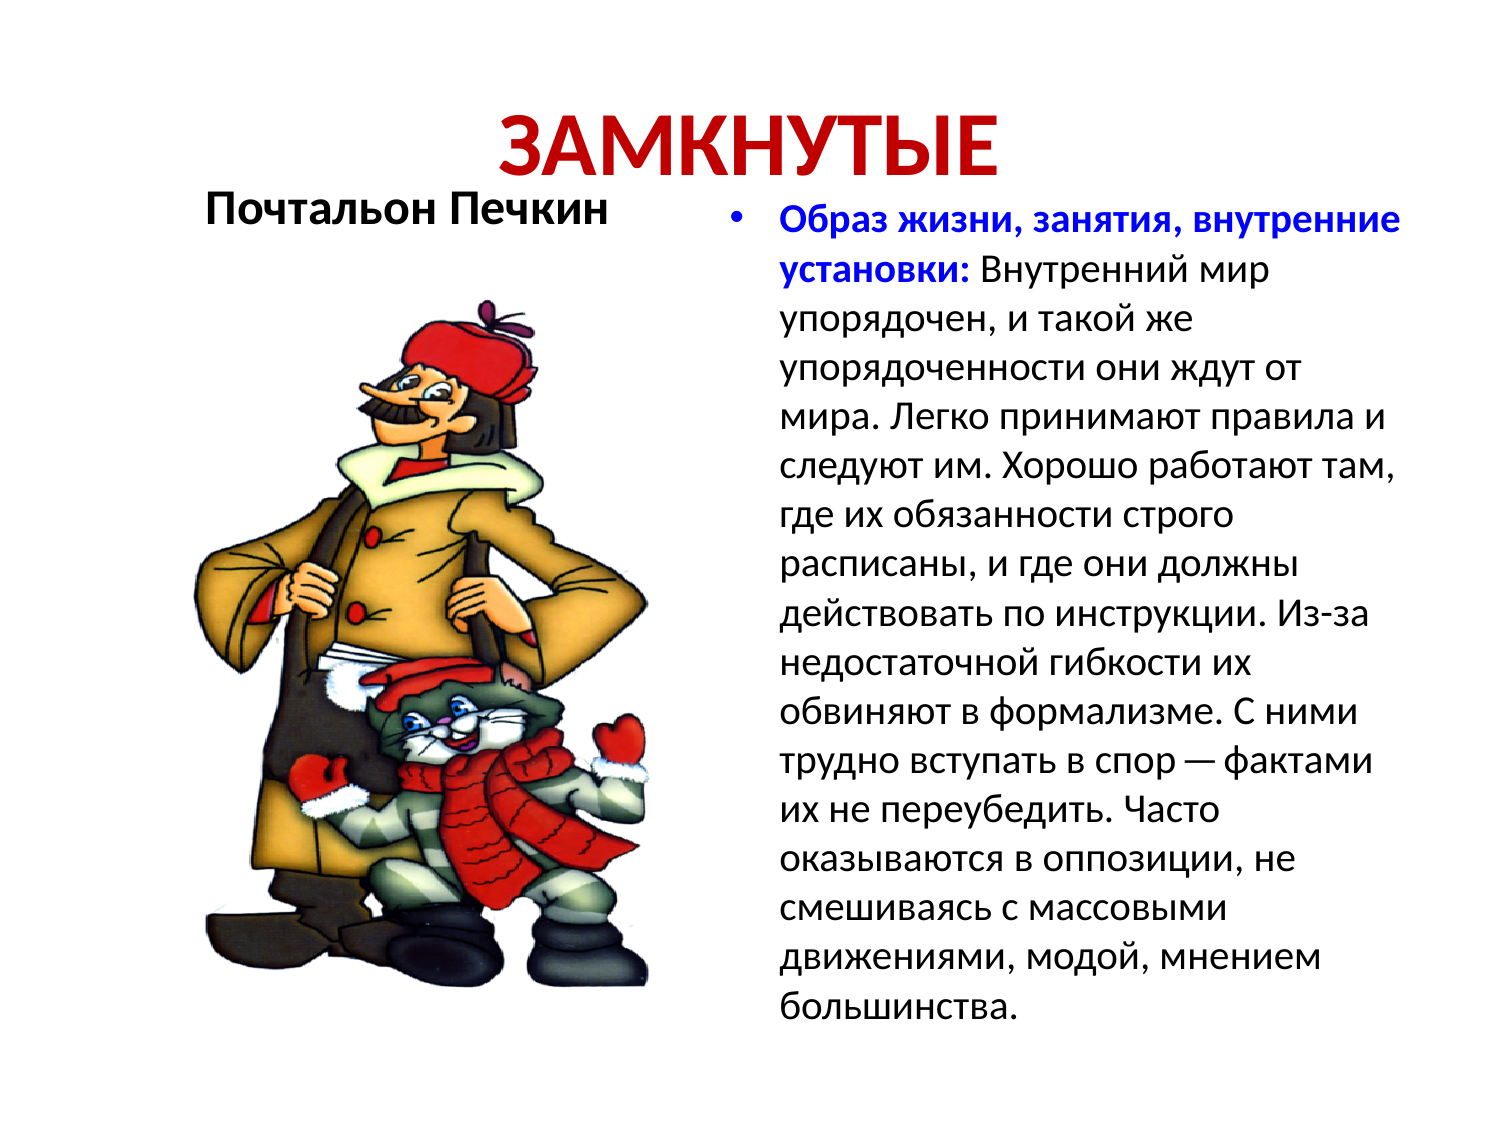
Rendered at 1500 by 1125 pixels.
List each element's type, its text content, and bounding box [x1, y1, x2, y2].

list Образ жизни, занятия, внутренние установки: Внутренний мир упорядочен, и такой же упорядоченности они ждут от мира. Легко принимают правила и следуют им. Хорошо работают там, где их обязанности строго расписаны, и где они должны действовать по инструкции. Из-за недостаточной гибкости их обвиняют в формализме. С ними трудно вступать в спор — фактами их не переубедить. Часто оказываются в оппозиции, не смешиваясь с массовыми движениями, модой, мнением большинства. [714, 184, 1425, 1047]
list Почтальон Печкин [76, 137, 740, 243]
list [159, 255, 680, 1006]
title ЗАМКНУТЫЕ [75, 45, 1425, 233]
